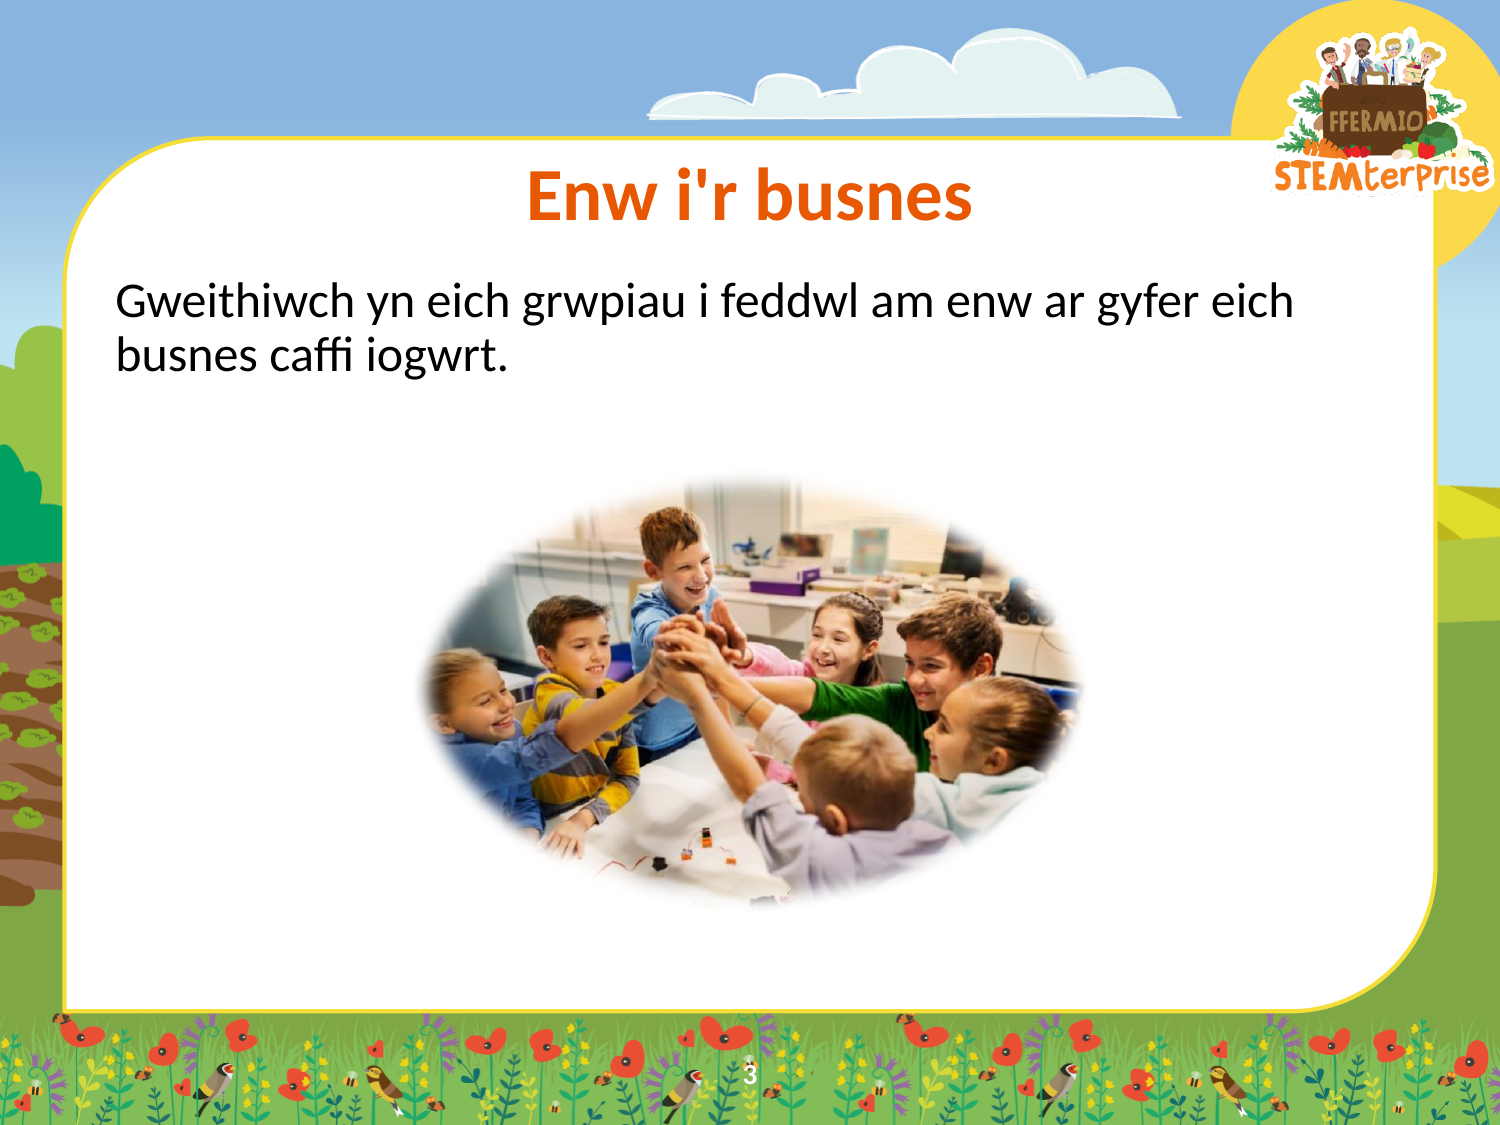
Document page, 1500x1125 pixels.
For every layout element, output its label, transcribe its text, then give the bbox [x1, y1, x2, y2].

slide_number 3 [575, 1042, 925, 1103]
title Enw i'r busnes [218, 137, 1282, 256]
picture [0, 0, 1500, 1125]
list Gweithiwch yn eich grwpiau i feddwl am enw ar gyfer eich busnes caffi iogwrt. [100, 267, 1400, 965]
